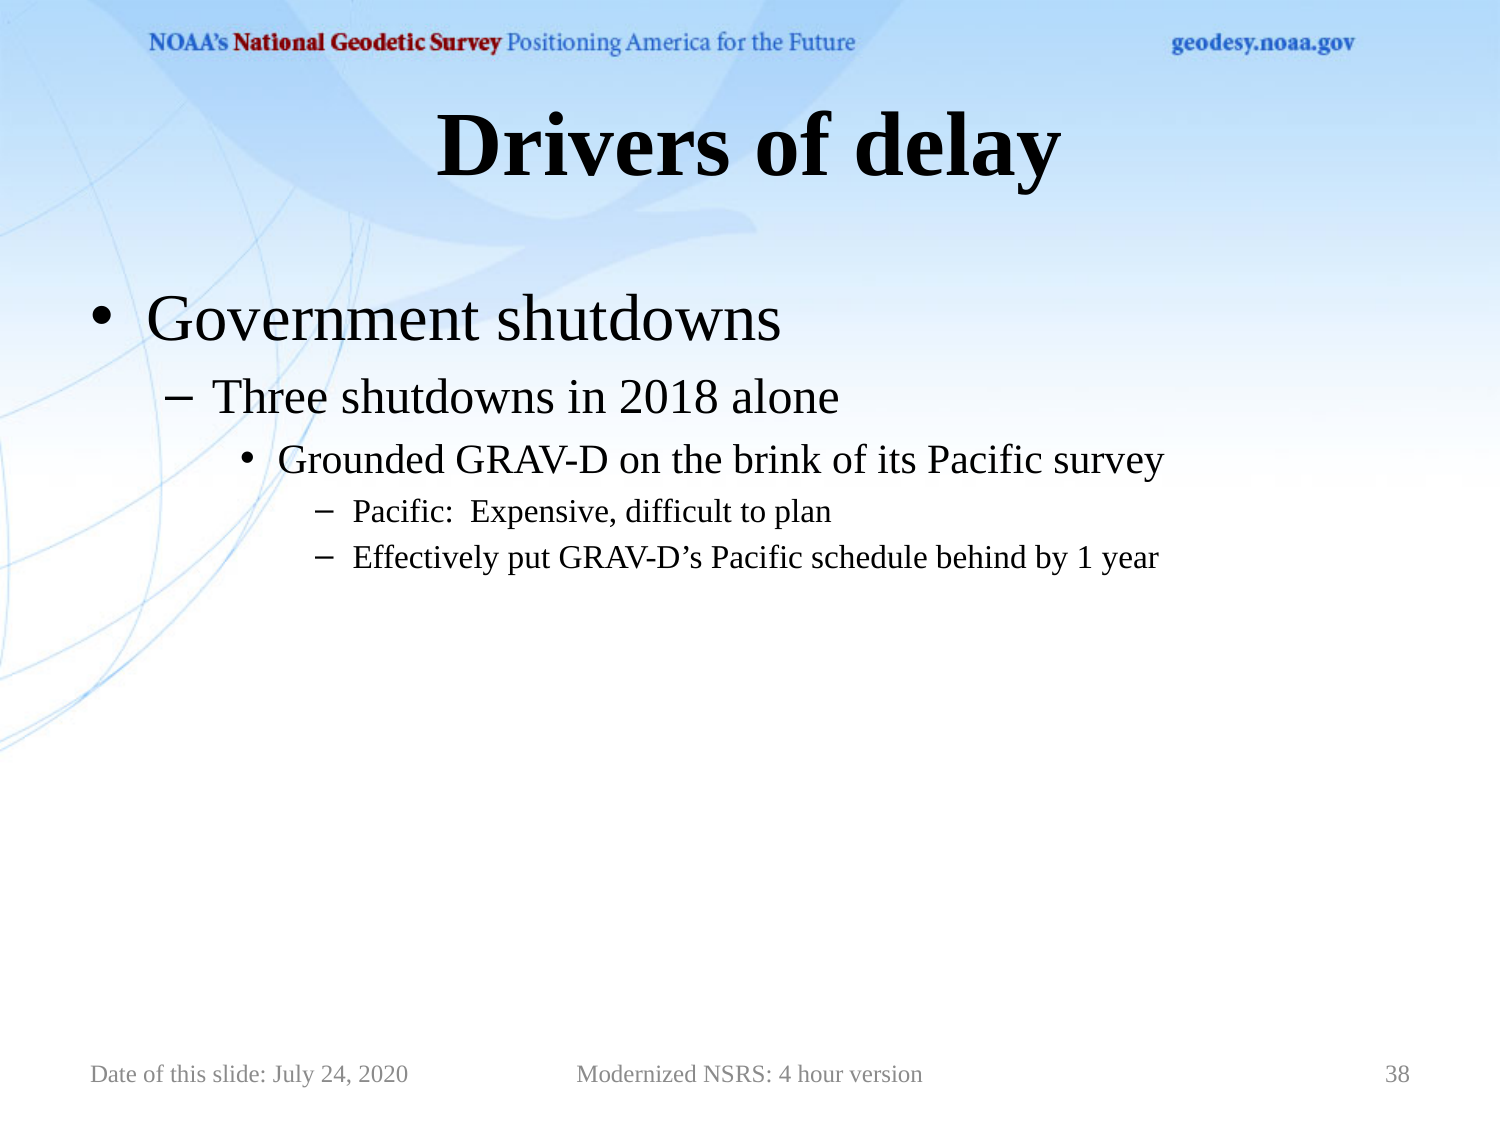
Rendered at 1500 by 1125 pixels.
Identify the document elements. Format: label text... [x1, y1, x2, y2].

picture [0, 0, 1500, 1125]
footer Modernized NSRS: 4 hour version [512, 1042, 988, 1103]
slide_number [75, 1042, 425, 1103]
list Government shutdowns Three shutdowns in 2018 alone Grounded GRAV-D on the brink of its Pacific survey Pacific: Expensive, difficult to plan Effectively put GRAV-D’s Pacific schedule behind by 1 year [75, 266, 1425, 1009]
slide_number 38 [1074, 1042, 1425, 1103]
title Drivers of delay [75, 45, 1425, 233]
